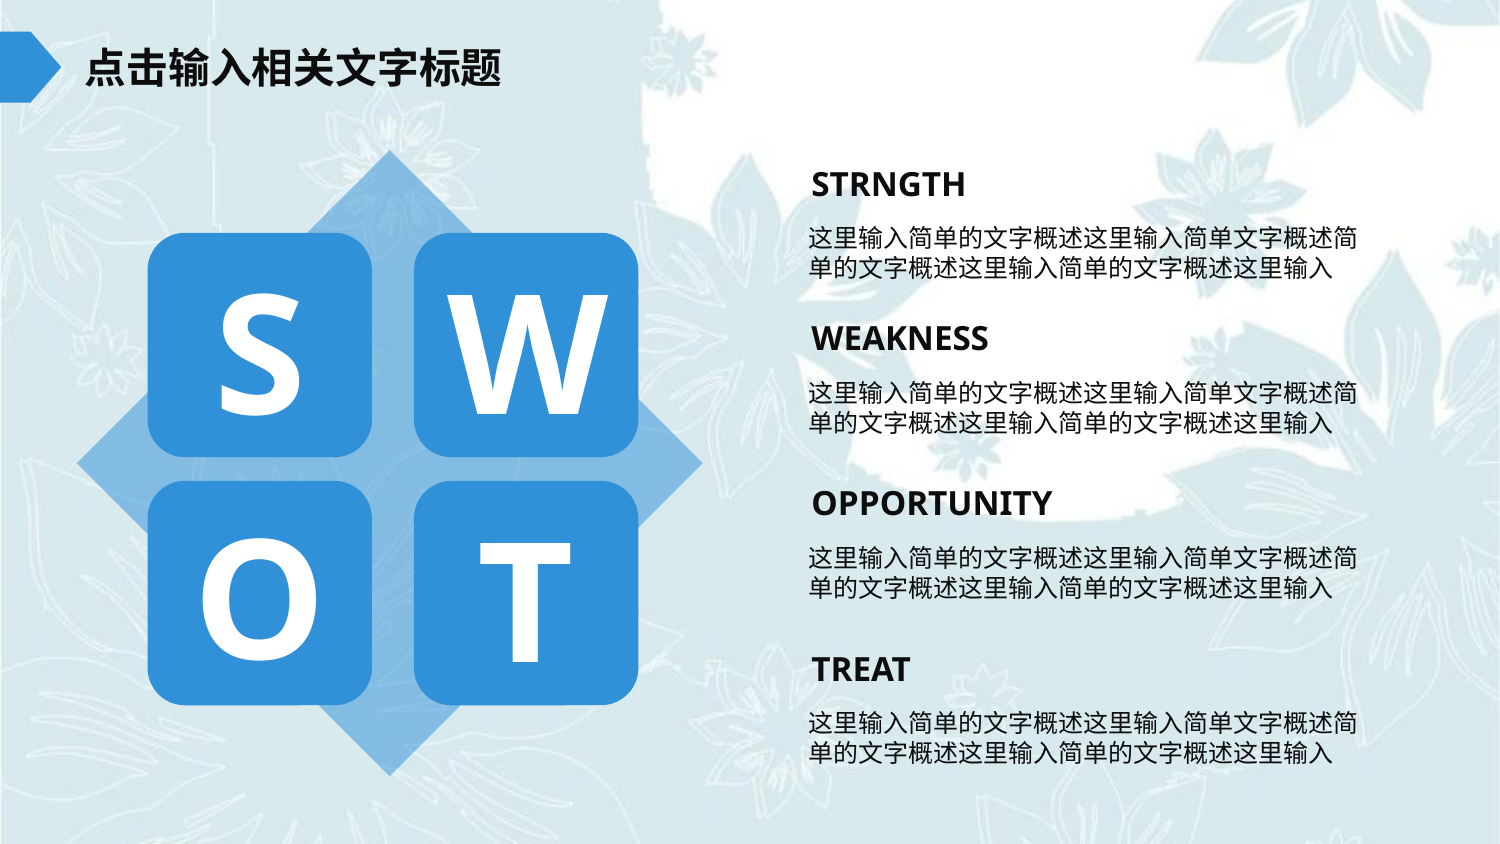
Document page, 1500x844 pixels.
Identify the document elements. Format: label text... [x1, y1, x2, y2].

text_box STRNGTH [796, 155, 1129, 211]
text_box OPPORTUNITY [796, 475, 1129, 530]
text_box WEAKNESS [796, 309, 1129, 365]
text_box 这里输入简单的文字概述这里输入简单文字概述简单的文字概述这里输入简单的文字概述这里输入 [794, 535, 1376, 610]
text_box O [178, 485, 341, 701]
text_box 这里输入简单的文字概述这里输入简单文字概述简单的文字概述这里输入简单的文字概述这里输入 [794, 700, 1376, 776]
text_box [145, 478, 375, 708]
text_box [74, 148, 705, 779]
text_box [433, 455, 619, 460]
text_box 点击输入相关文字标题 [70, 34, 518, 100]
text_box T [463, 488, 590, 703]
text_box W [432, 240, 624, 455]
text_box 这里输入简单的文字概述这里输入简单文字概述简单的文字概述这里输入简单的文字概述这里输入 [794, 369, 1376, 445]
text_box S [199, 240, 322, 455]
text_box [411, 230, 641, 455]
picture [0, 0, 1500, 844]
text_box 这里输入简单的文字概述这里输入简单文字概述简单的文字概述这里输入简单的文字概述这里输入 [794, 215, 1376, 291]
text_box [145, 230, 375, 460]
text_box TREAT [796, 640, 1129, 696]
text_box [411, 478, 641, 708]
text_box [0, 29, 63, 105]
